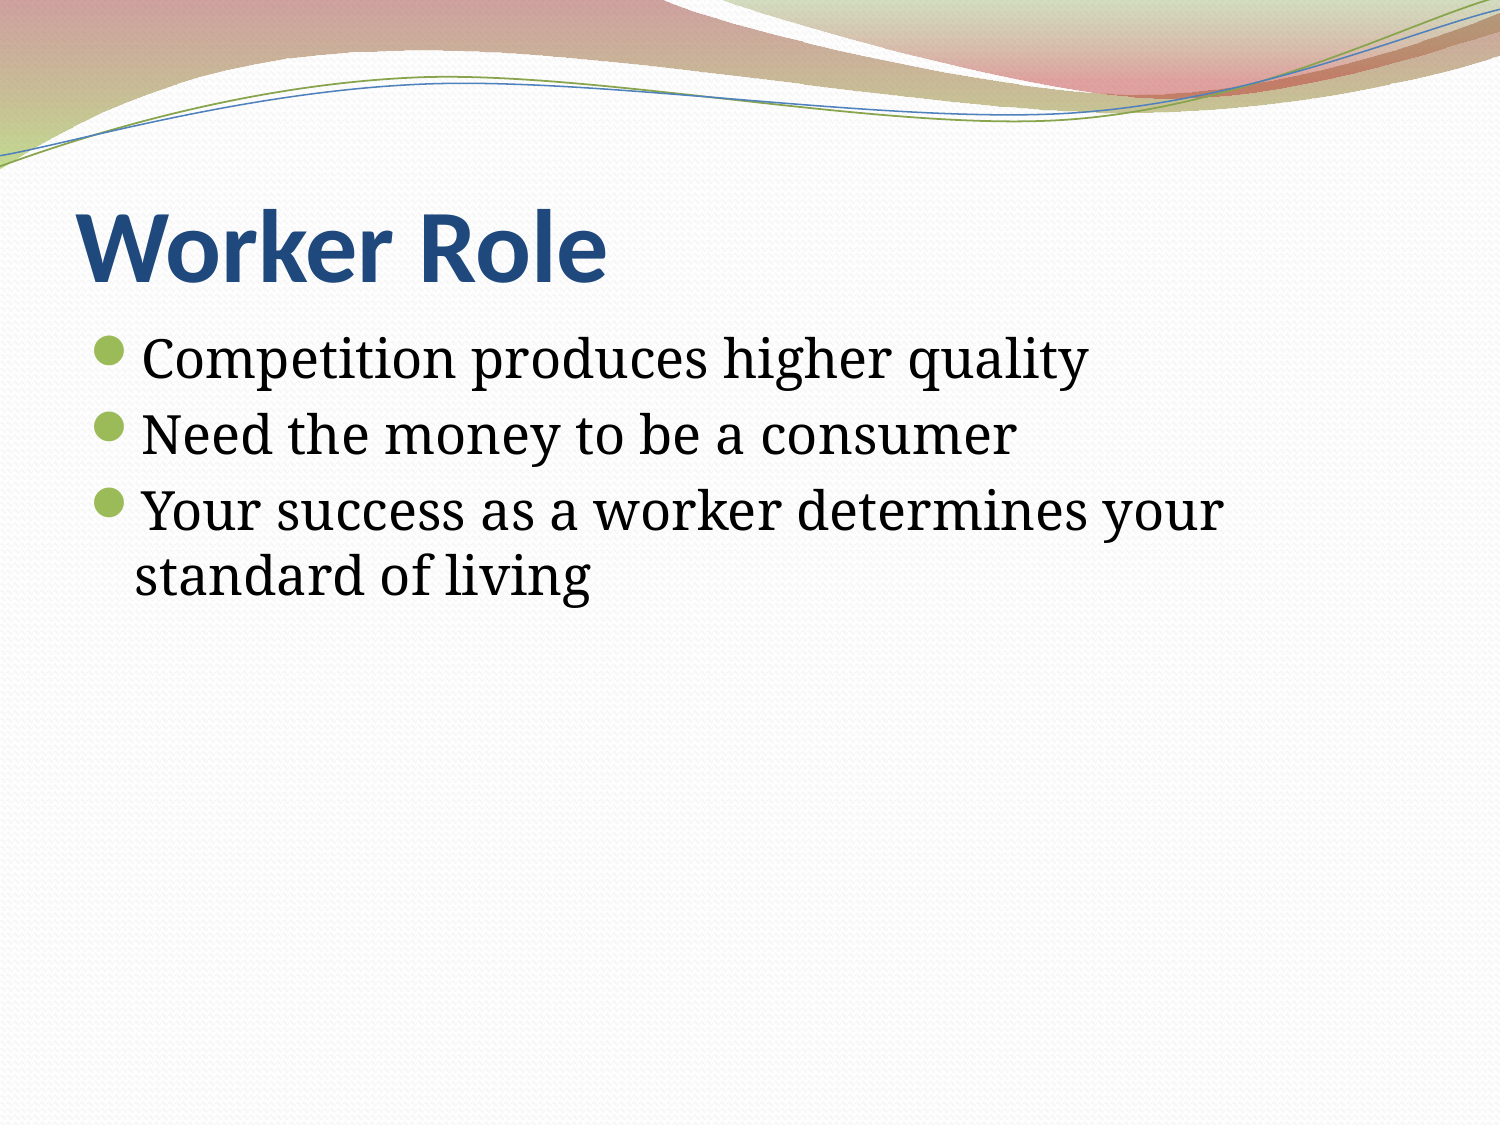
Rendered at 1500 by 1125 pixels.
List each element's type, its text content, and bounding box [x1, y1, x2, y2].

title Worker Role [75, 115, 1425, 303]
list Competition produces higher quality Need the money to be a consumer Your success as a worker determines your standard of living [75, 317, 1425, 1038]
